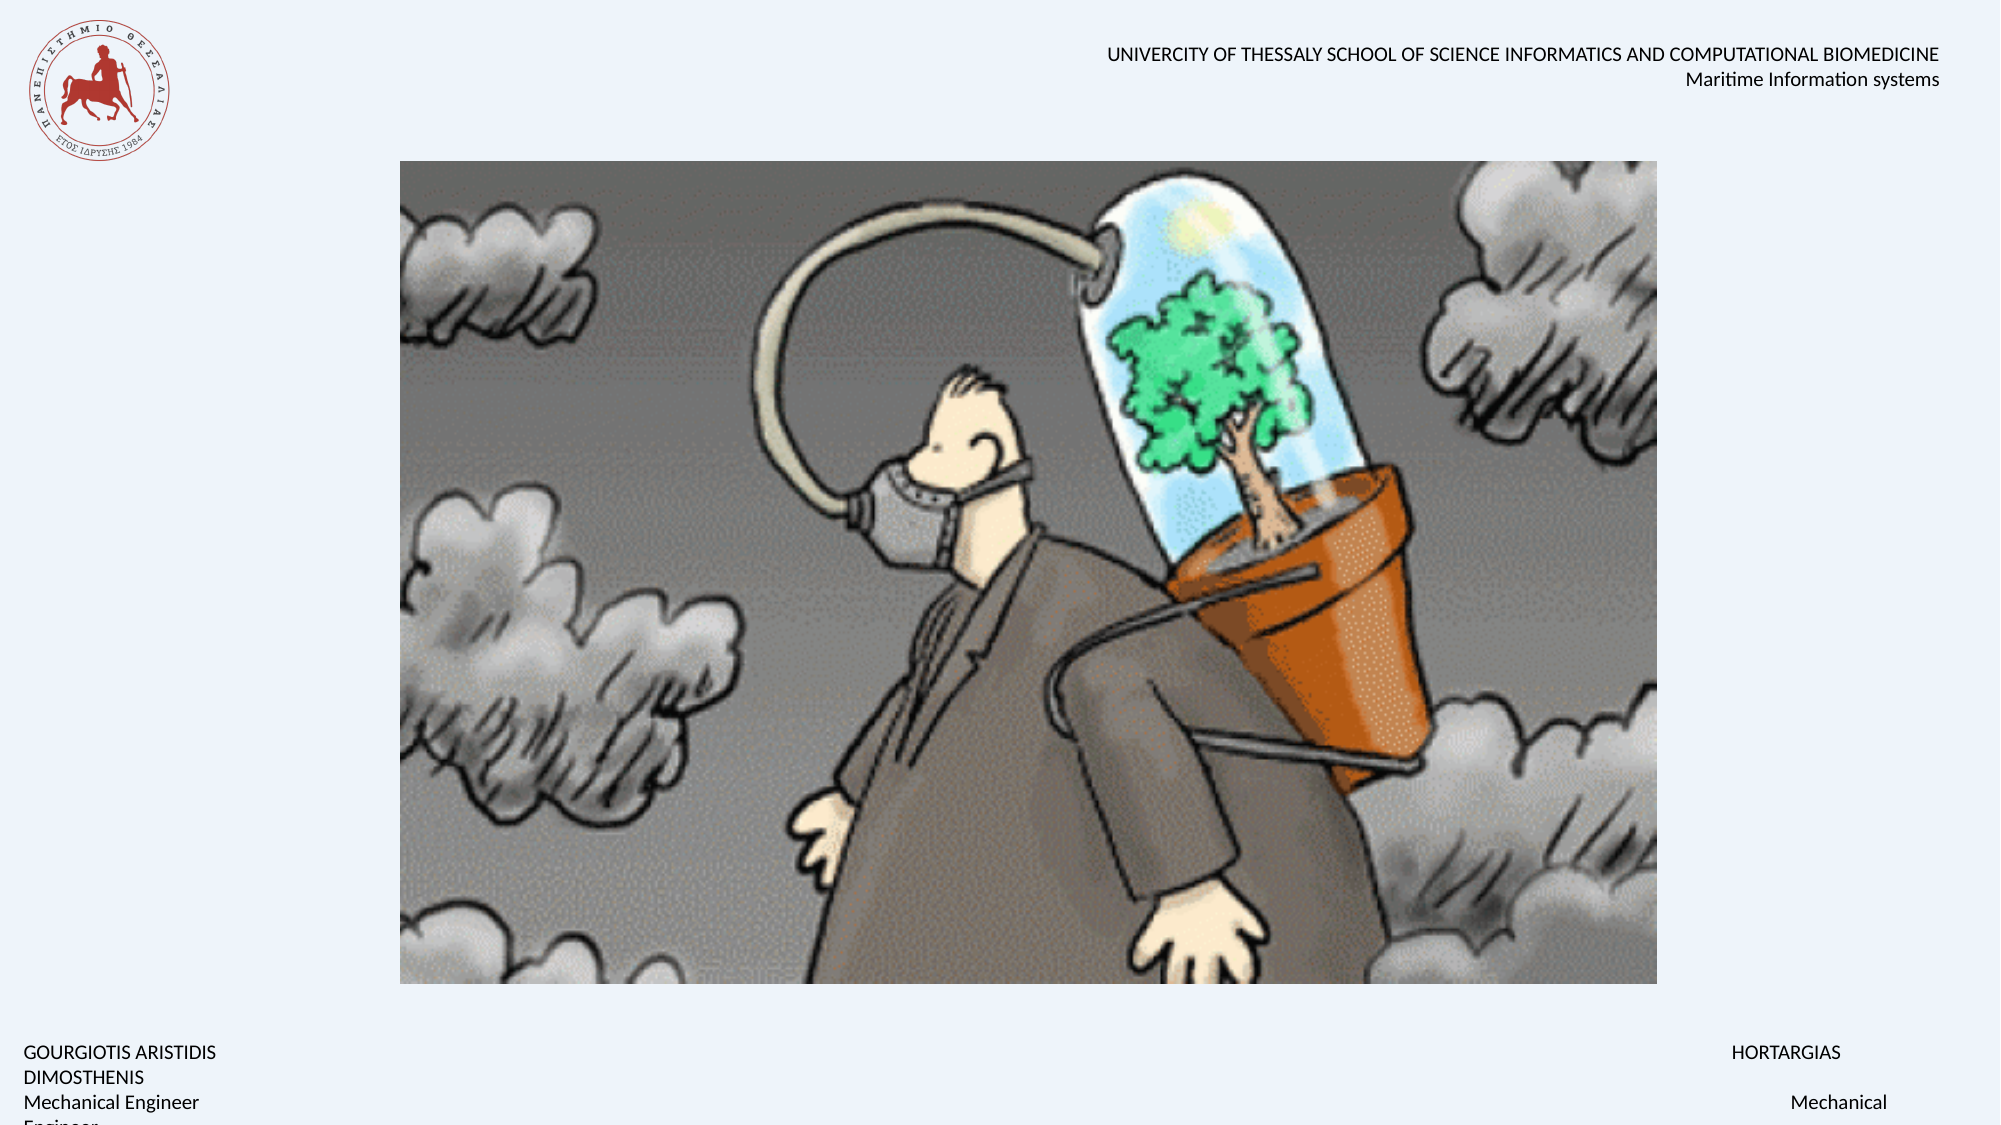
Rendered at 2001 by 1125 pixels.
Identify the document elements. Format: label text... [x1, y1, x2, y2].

text_box GOURGIOTIS ARISTIDIS HORTARGIAS DIMOSTHENIS Mechanical Engineer Mechanical Engineer [8, 1030, 1984, 1125]
picture [400, 161, 1657, 985]
text_box UNIVERCITY OF THESSALY SCHOOL OF SCIENCE INFORMATICS AND COMPUTATIONAL BIOMEDICINE Maritime Information systems [229, 32, 1955, 98]
picture [27, 20, 172, 162]
